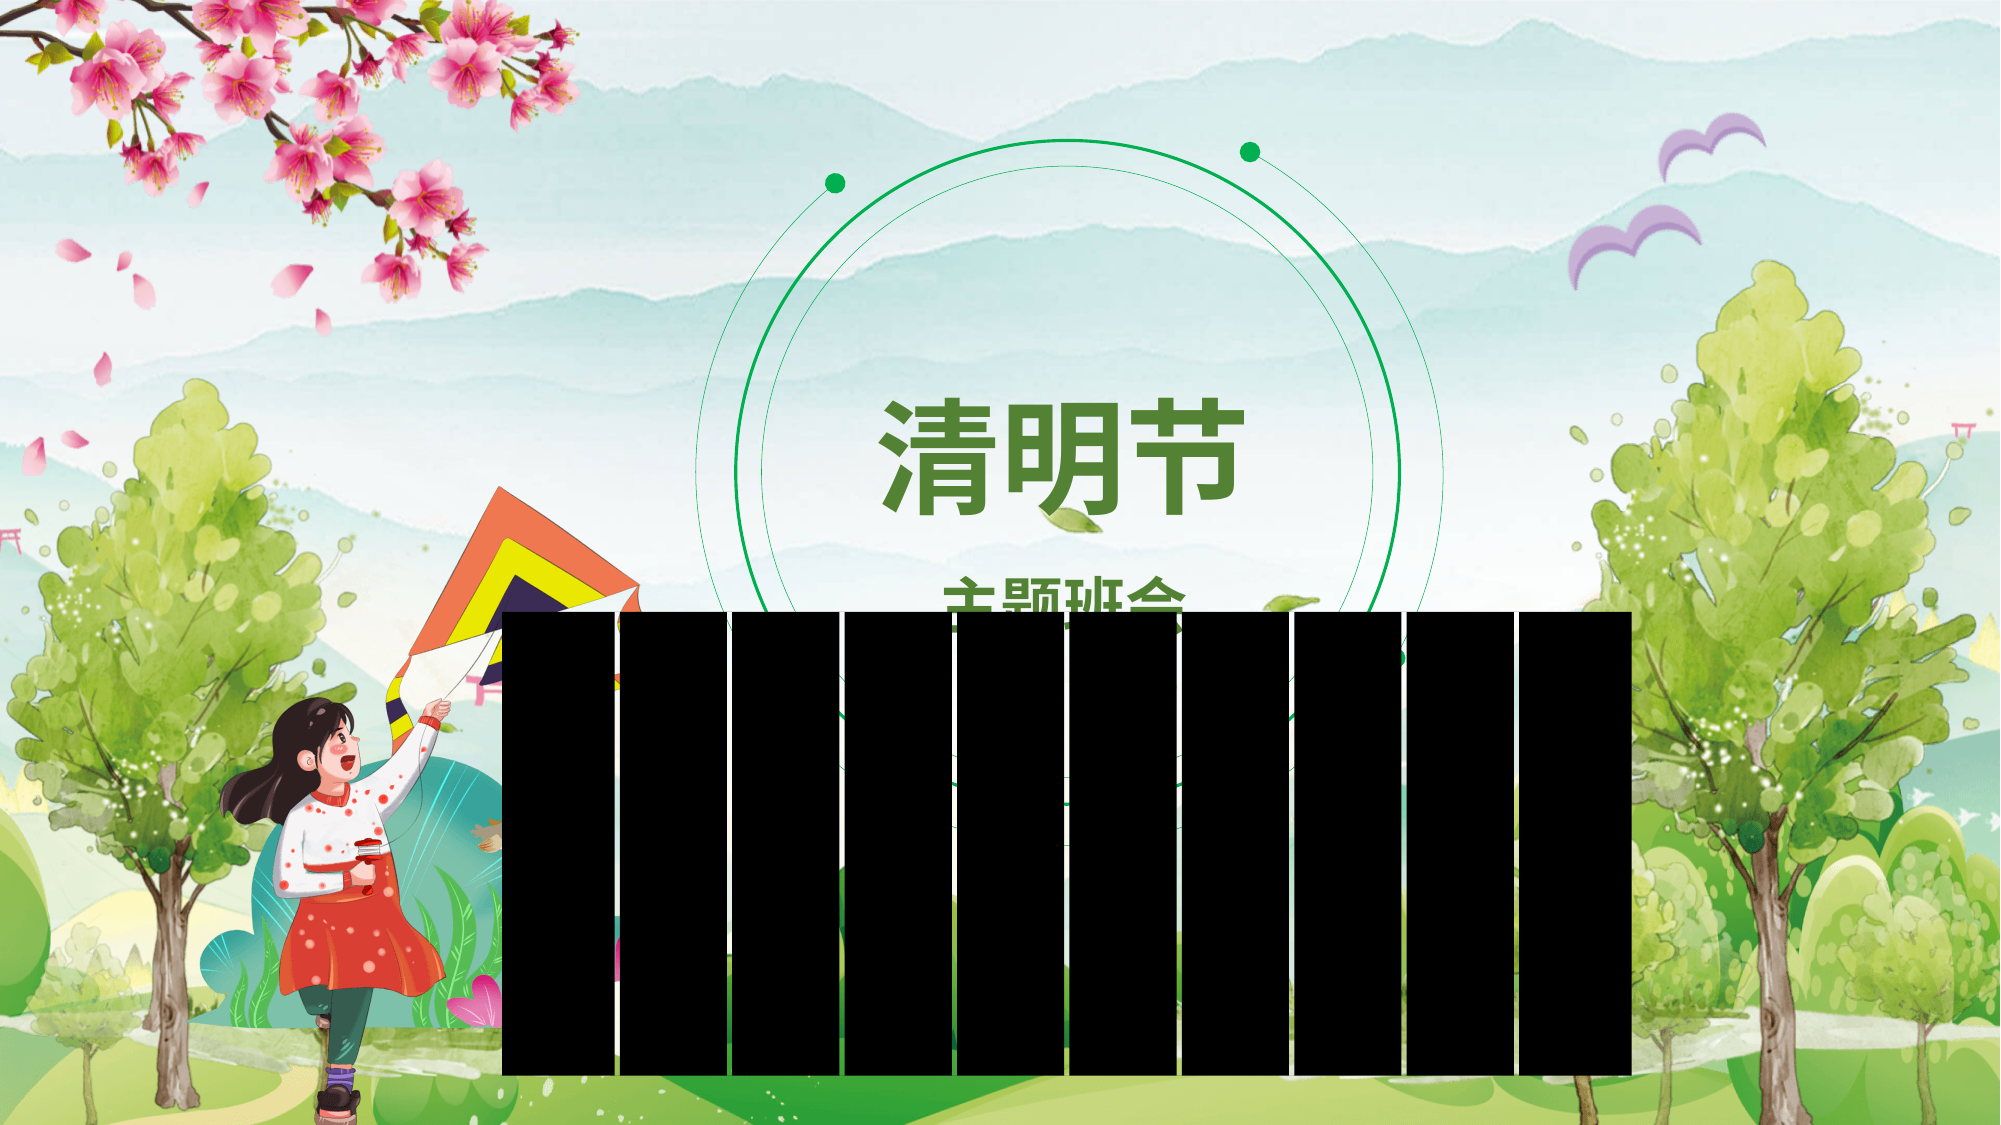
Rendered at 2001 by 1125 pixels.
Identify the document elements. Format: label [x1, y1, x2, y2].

text_box [620, 139, 1501, 921]
picture [0, 0, 2000, 1125]
